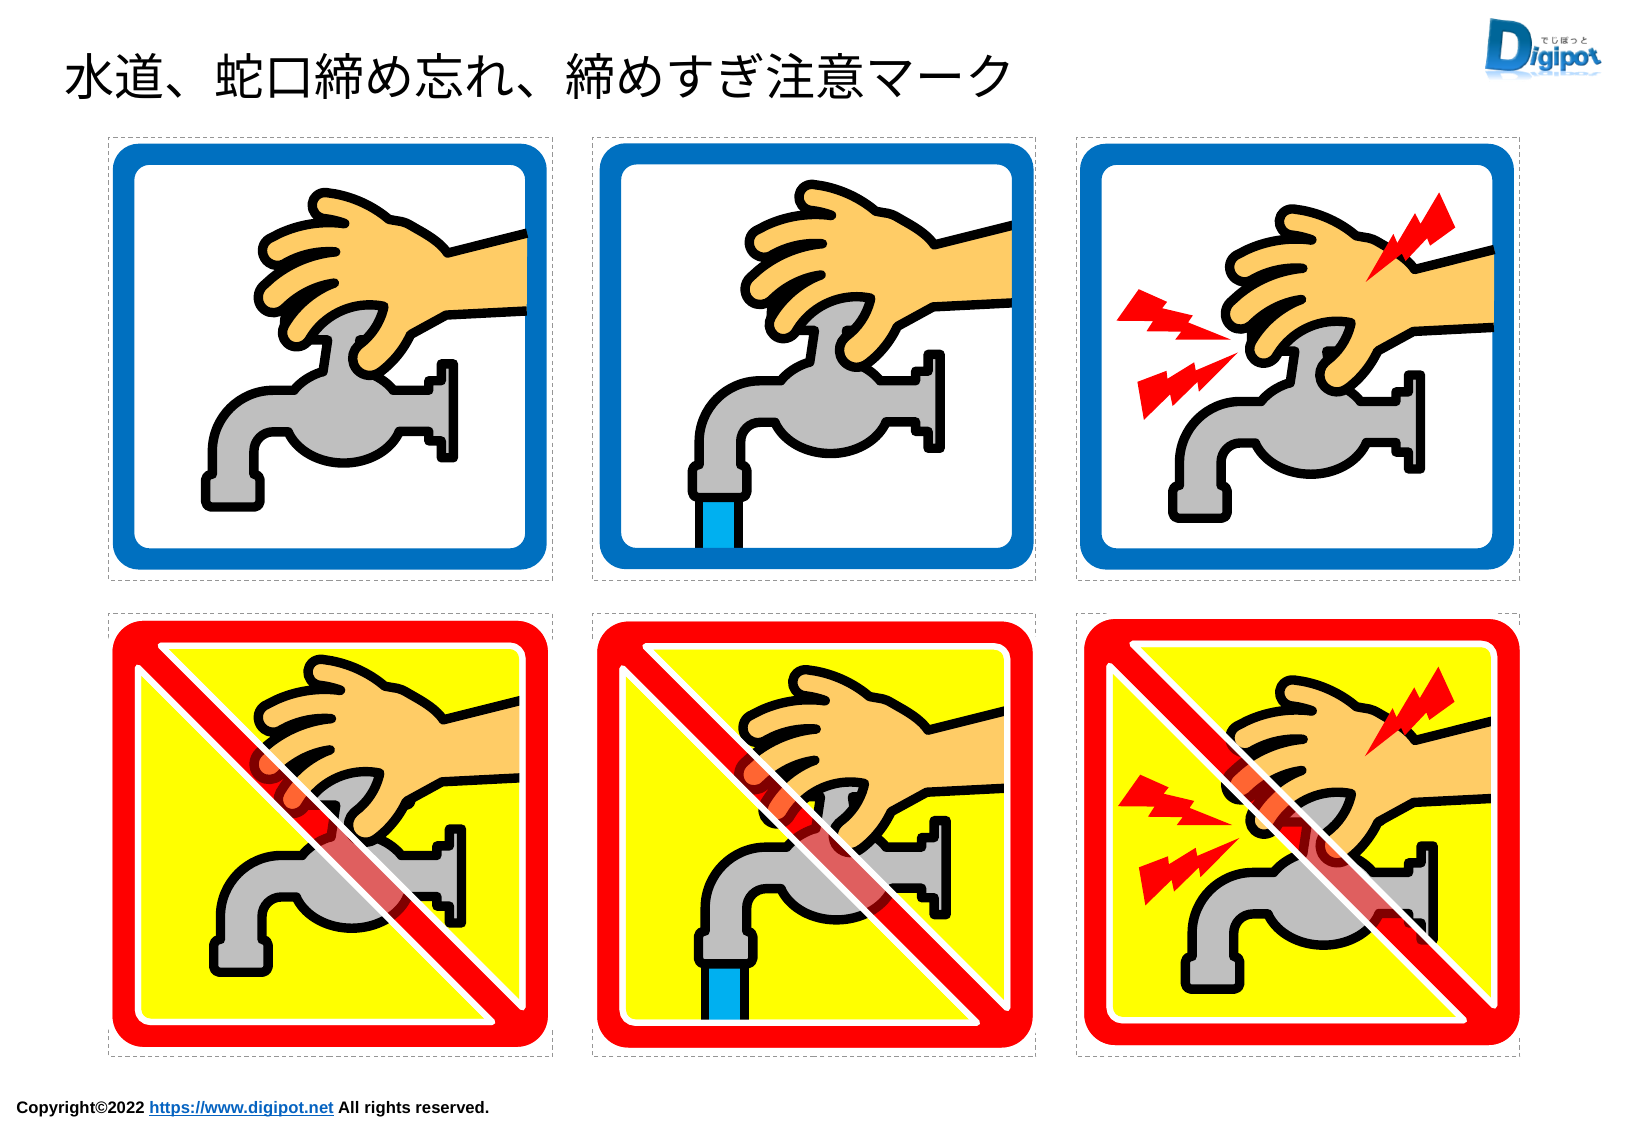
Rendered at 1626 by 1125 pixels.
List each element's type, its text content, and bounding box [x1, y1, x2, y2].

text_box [599, 143, 1034, 570]
text_box 水道、蛇口締め忘れ、締めすぎ注意マーク [49, 38, 1031, 113]
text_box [593, 618, 1036, 1051]
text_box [112, 143, 547, 570]
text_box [1080, 615, 1523, 1049]
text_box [1079, 143, 1514, 570]
picture [1485, 18, 1602, 82]
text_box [109, 617, 552, 1051]
